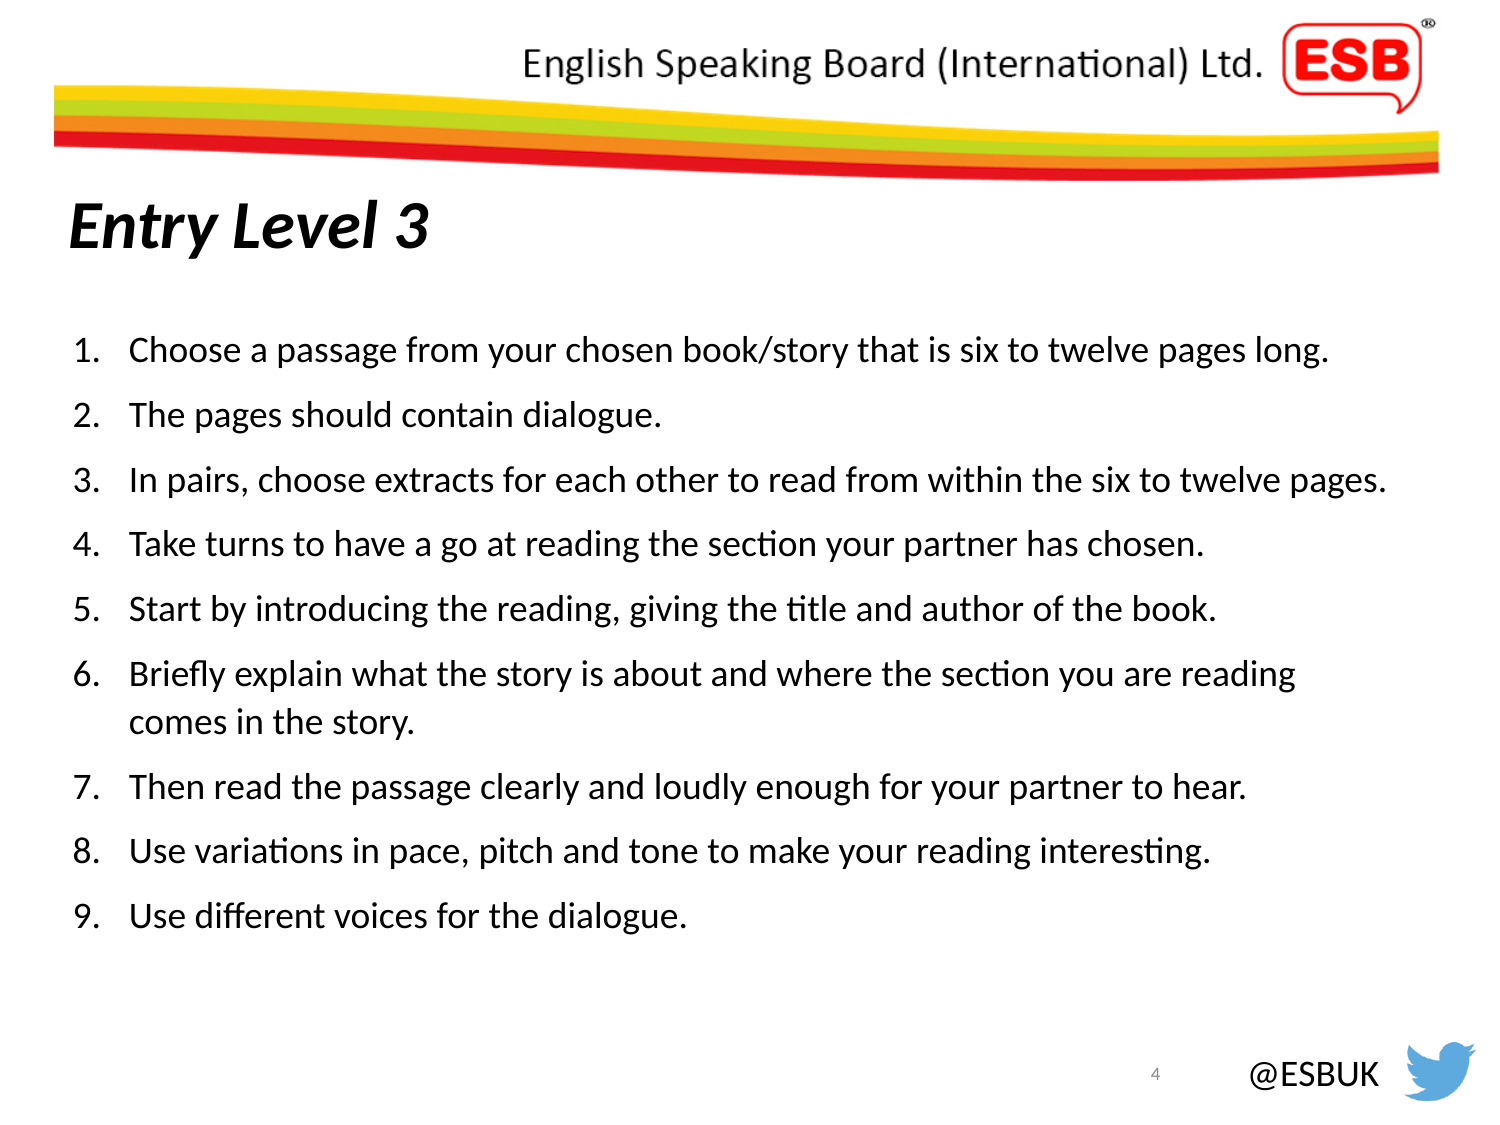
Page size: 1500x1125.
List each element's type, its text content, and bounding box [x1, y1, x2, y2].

picture [0, 0, 1500, 189]
text_box Choose a passage from your chosen book/story that is six to twelve pages long. The pages should contain dialogue. In pairs, choose extracts for each other to read from within the six to twelve pages. Take turns to have a go at reading the section your partner has chosen. Start by introducing the reading, giving the title and author of the book. Briefly explain what the story is about and where the section you are reading comes in the story. Then read the passage clearly and loudly enough for your partner to hear. Use variations in pace, pitch and tone to make your reading interesting. Use different voices for the dialogue. [57, 314, 1416, 944]
picture [1404, 1042, 1476, 1101]
slide_number 4 [930, 1042, 1176, 1103]
title Entry Level 3 [53, 172, 1347, 279]
